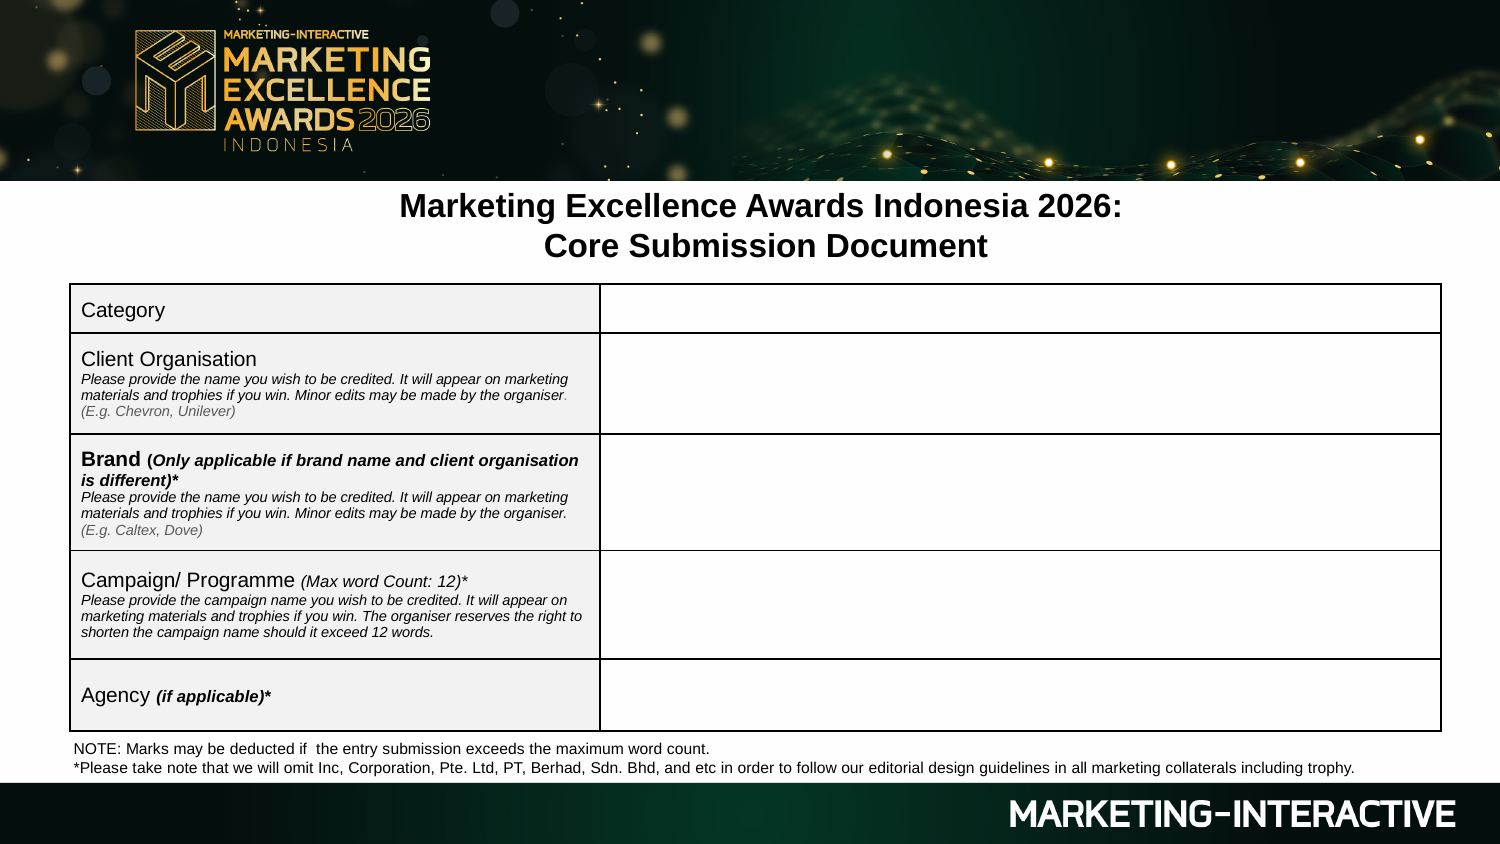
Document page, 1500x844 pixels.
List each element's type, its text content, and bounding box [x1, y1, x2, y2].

text_box NOTE: Marks may be deducted if the entry submission exceeds the maximum word count. *Please take note that we will omit Inc, Corporation, Pte. Ltd, PT, Berhad, Sdn. Bhd, and etc in order to follow our editorial design guidelines in all marketing collaterals including trophy. [58, 731, 1472, 784]
table_cell [601, 334, 1440, 433]
table_cell [601, 551, 1440, 658]
table_cell Client Organisation Please provide the name you wish to be credited. It will appear on marketing materials and trophies if you win. Minor edits may be made by the organiser. (E.g. Chevron, Unilever) [71, 334, 599, 433]
table_cell Campaign/ Programme (Max word Count: 12)* Please provide the campaign name you wish to be credited. It will appear on marketing materials and trophies if you win. The organiser reserves the right to shorten the campaign name should it exceed 12 words. [71, 551, 599, 658]
table_header [601, 285, 1440, 332]
table_cell [601, 435, 1440, 550]
table_cell Agency (if applicable)* [71, 660, 599, 730]
table_cell Brand (Only applicable if brand name and client organisation is different)* Please provide the name you wish to be credited. It will appear on marketing materials and trophies if you win. Minor edits may be made by the organiser. (E.g. Caltex, Dove) [71, 435, 599, 550]
picture [0, 0, 1500, 844]
table_cell [601, 660, 1440, 730]
text_box Marketing Excellence Awards Indonesia 2026: Core Submission Document [297, 176, 1235, 272]
table_header Category [71, 285, 599, 332]
